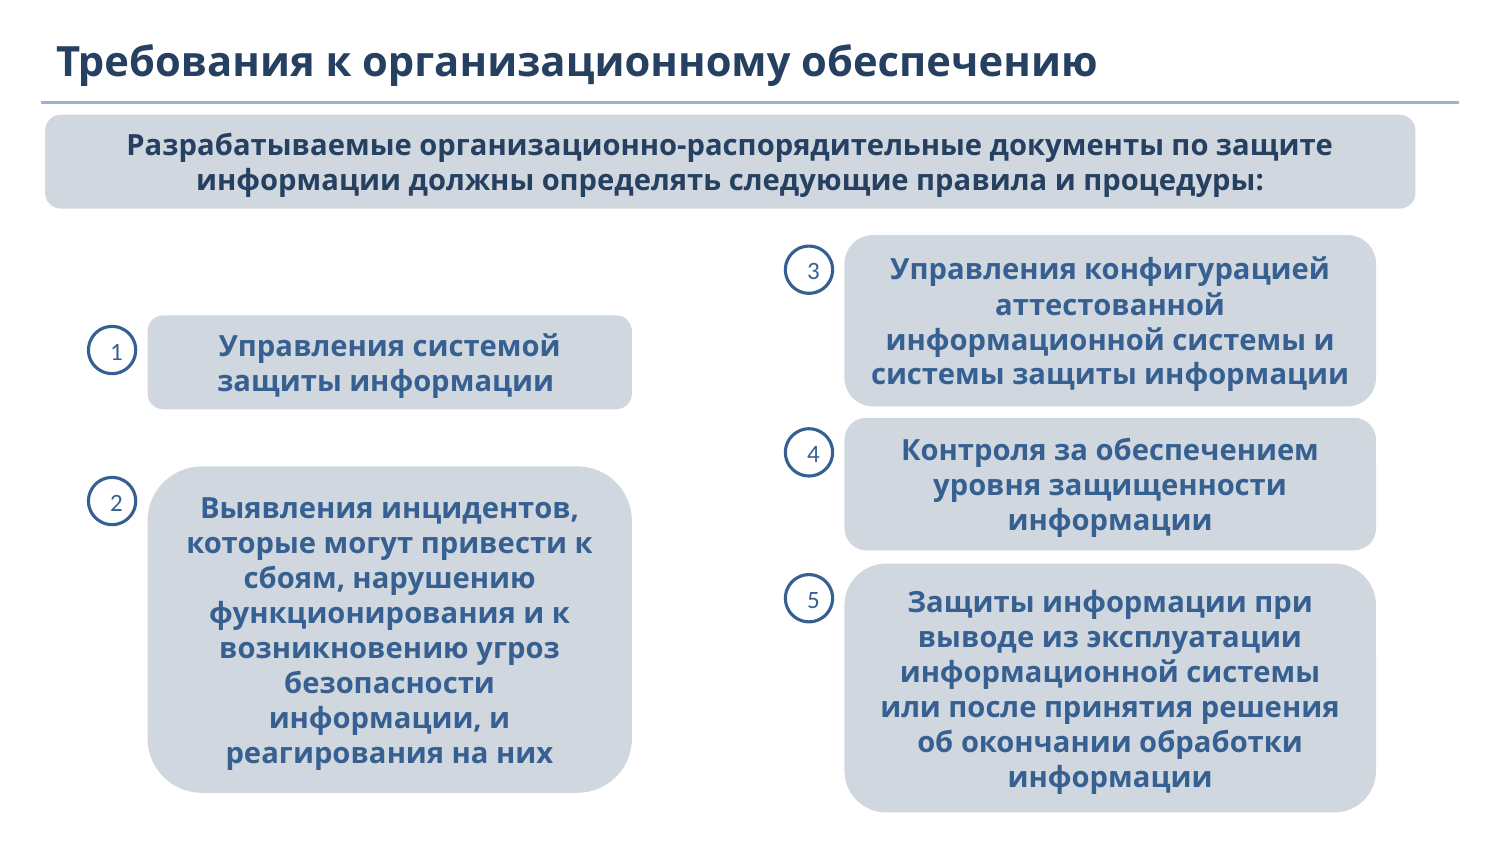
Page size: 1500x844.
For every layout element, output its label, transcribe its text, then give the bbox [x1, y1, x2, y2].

text_box 5 [783, 572, 835, 624]
text_box 4 [783, 426, 835, 479]
text_box Разрабатываемые организационно-распорядительные документы по защите информации должны определять следующие правила и процедуры: [45, 114, 1416, 209]
text_box Защиты информации при выводе из эксплуатации информационной системы или после принятия решения об окончании обработки информации [844, 563, 1377, 813]
text_box Требования к организационному обеспечению [41, 27, 1377, 93]
text_box 1 [86, 324, 138, 376]
text_box Контроля за обеспечением уровня защищенности информации [844, 417, 1377, 551]
text_box 2 [86, 475, 138, 527]
text_box Управления конфигурацией аттестованной информационной системы и системы защиты информации [844, 235, 1377, 407]
text_box Выявления инцидентов, которые могут привести к сбоям, нарушению функционирования и к возникновению угроз безопасности информации, и реагирования на них [147, 466, 632, 793]
text_box 3 [783, 243, 835, 296]
text_box Управления системой защиты информации [147, 315, 632, 410]
